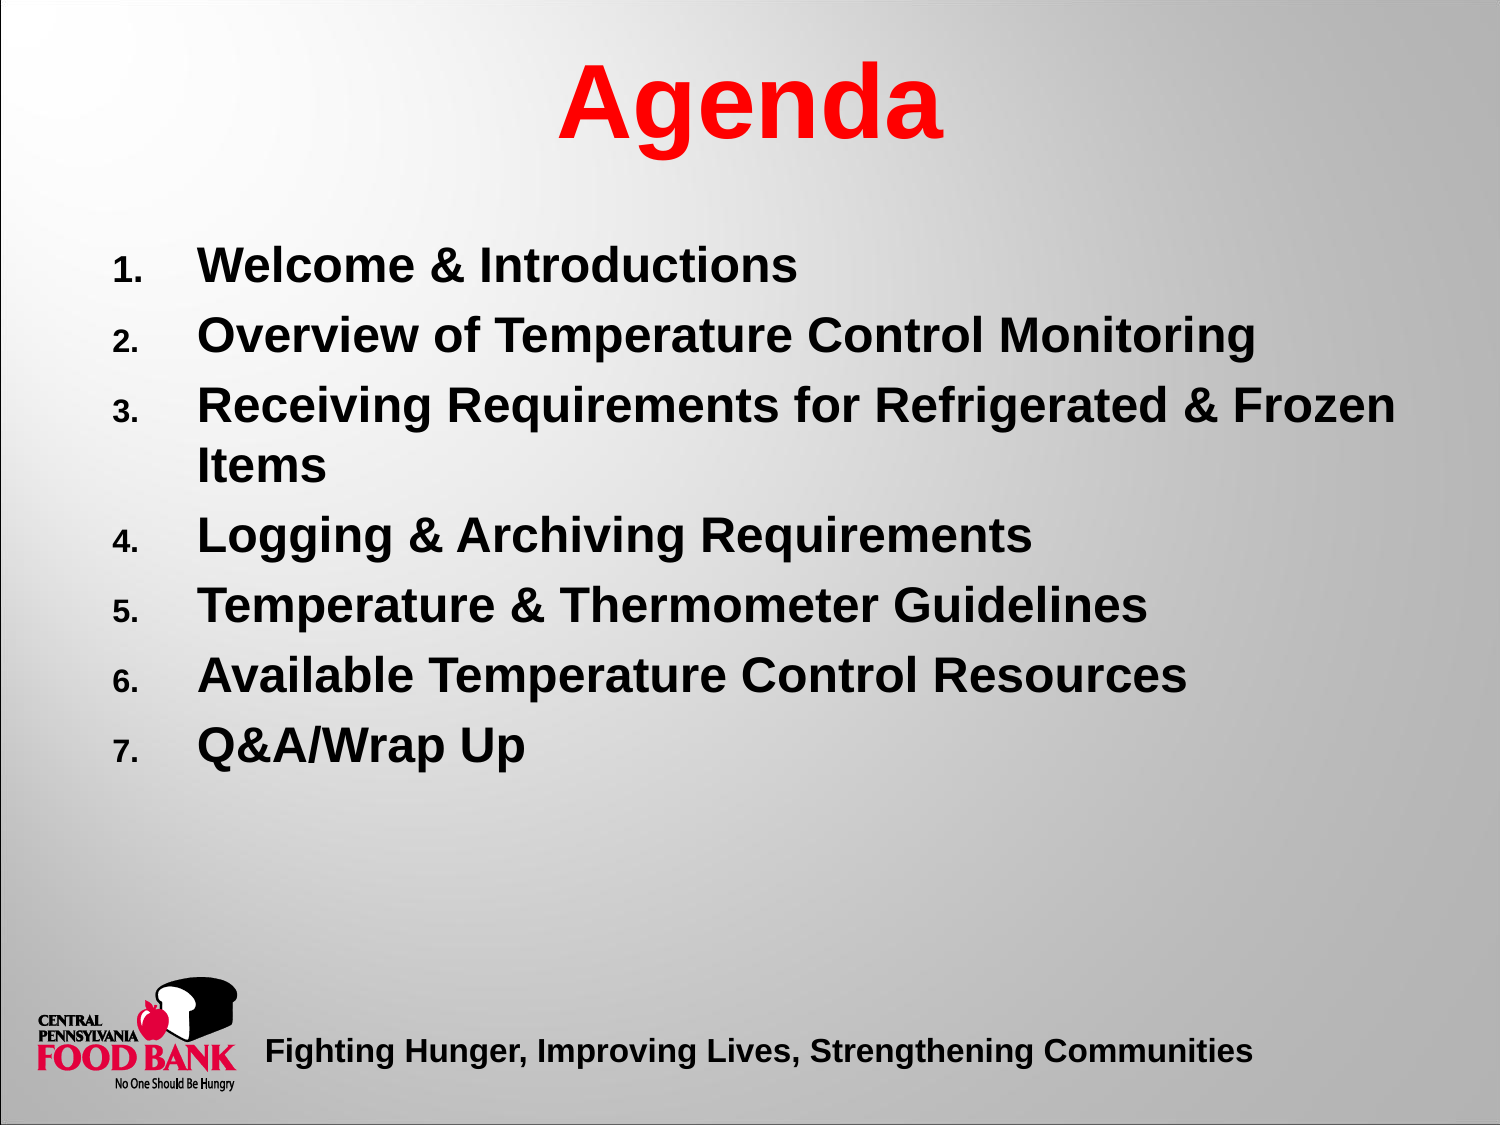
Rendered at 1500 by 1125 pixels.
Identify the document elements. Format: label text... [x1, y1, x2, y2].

picture [0, 0, 1500, 1125]
title Agenda [75, 24, 1425, 168]
text_box Fighting Hunger, Improving Lives, Strengthening Communities [281, 1022, 1325, 1077]
list Welcome & Introductions Overview of Temperature Control Monitoring Receiving Requirements for Refrigerated & Frozen Items Logging & Archiving Requirements Temperature & Thermometer Guidelines Available Temperature Control Resources Q&A/Wrap Up [75, 224, 1450, 985]
